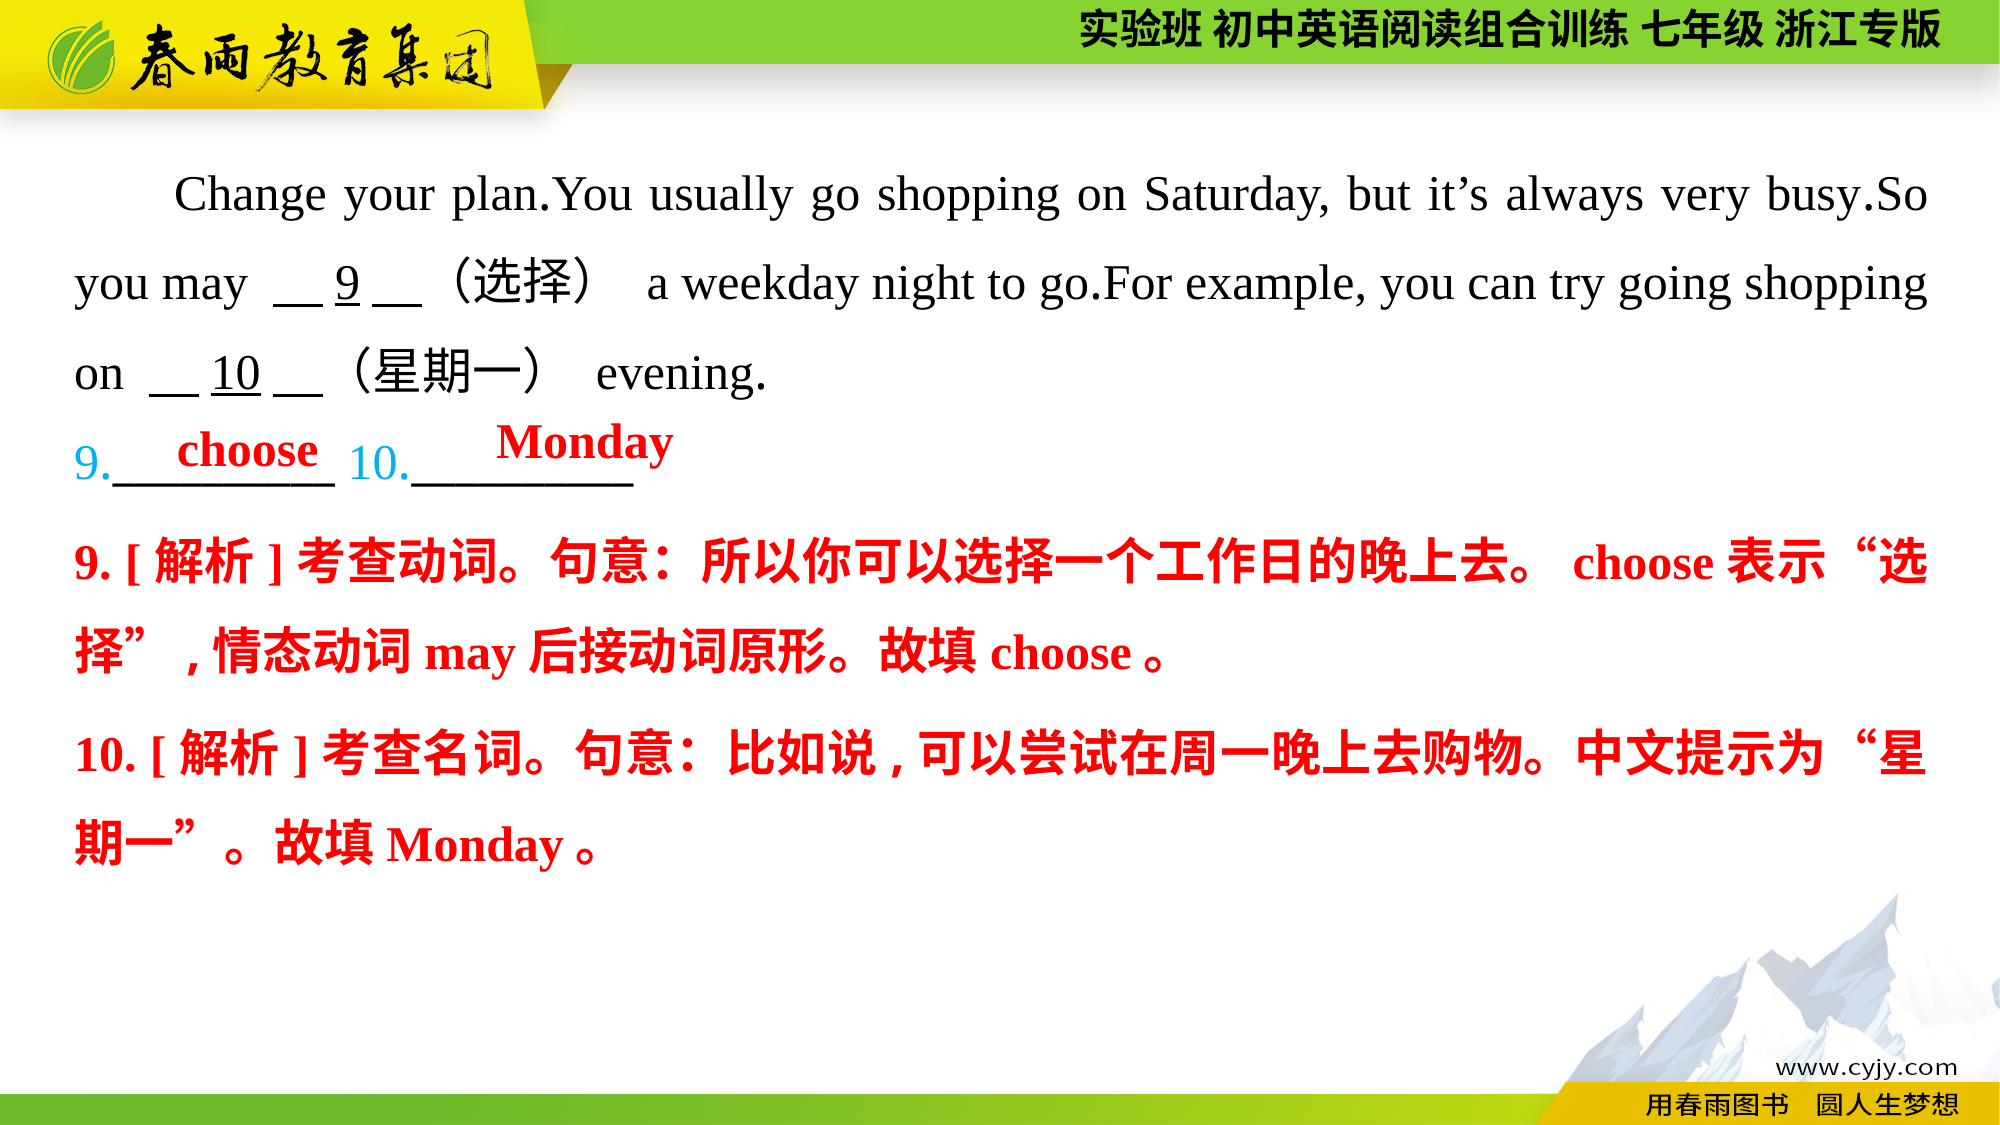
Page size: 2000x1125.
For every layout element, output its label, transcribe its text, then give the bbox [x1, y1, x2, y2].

text_box 9. [解析]考查动词。句意：所以你可以选择一个工作日的晚上去。choose表示“选择”,情态动词may后接动词原形。故填choose。 [59, 491, 1944, 684]
text_box Monday [481, 401, 689, 476]
text_box choose [162, 408, 334, 484]
list Change your plan.You usually go shopping on Saturday, but it’s always very busy.So you may 9 （选择） a weekday night to go.For example, you can try going shopping on 10 （星期一） evening. 9.__________ 10.__________ [59, 122, 1944, 491]
text_box 10. [解析]考查名词。句意：比如说,可以尝试在周一晚上去购物。中文提示为“星期一”。故填Monday。 [59, 684, 1944, 880]
picture [0, 0, 2000, 1125]
